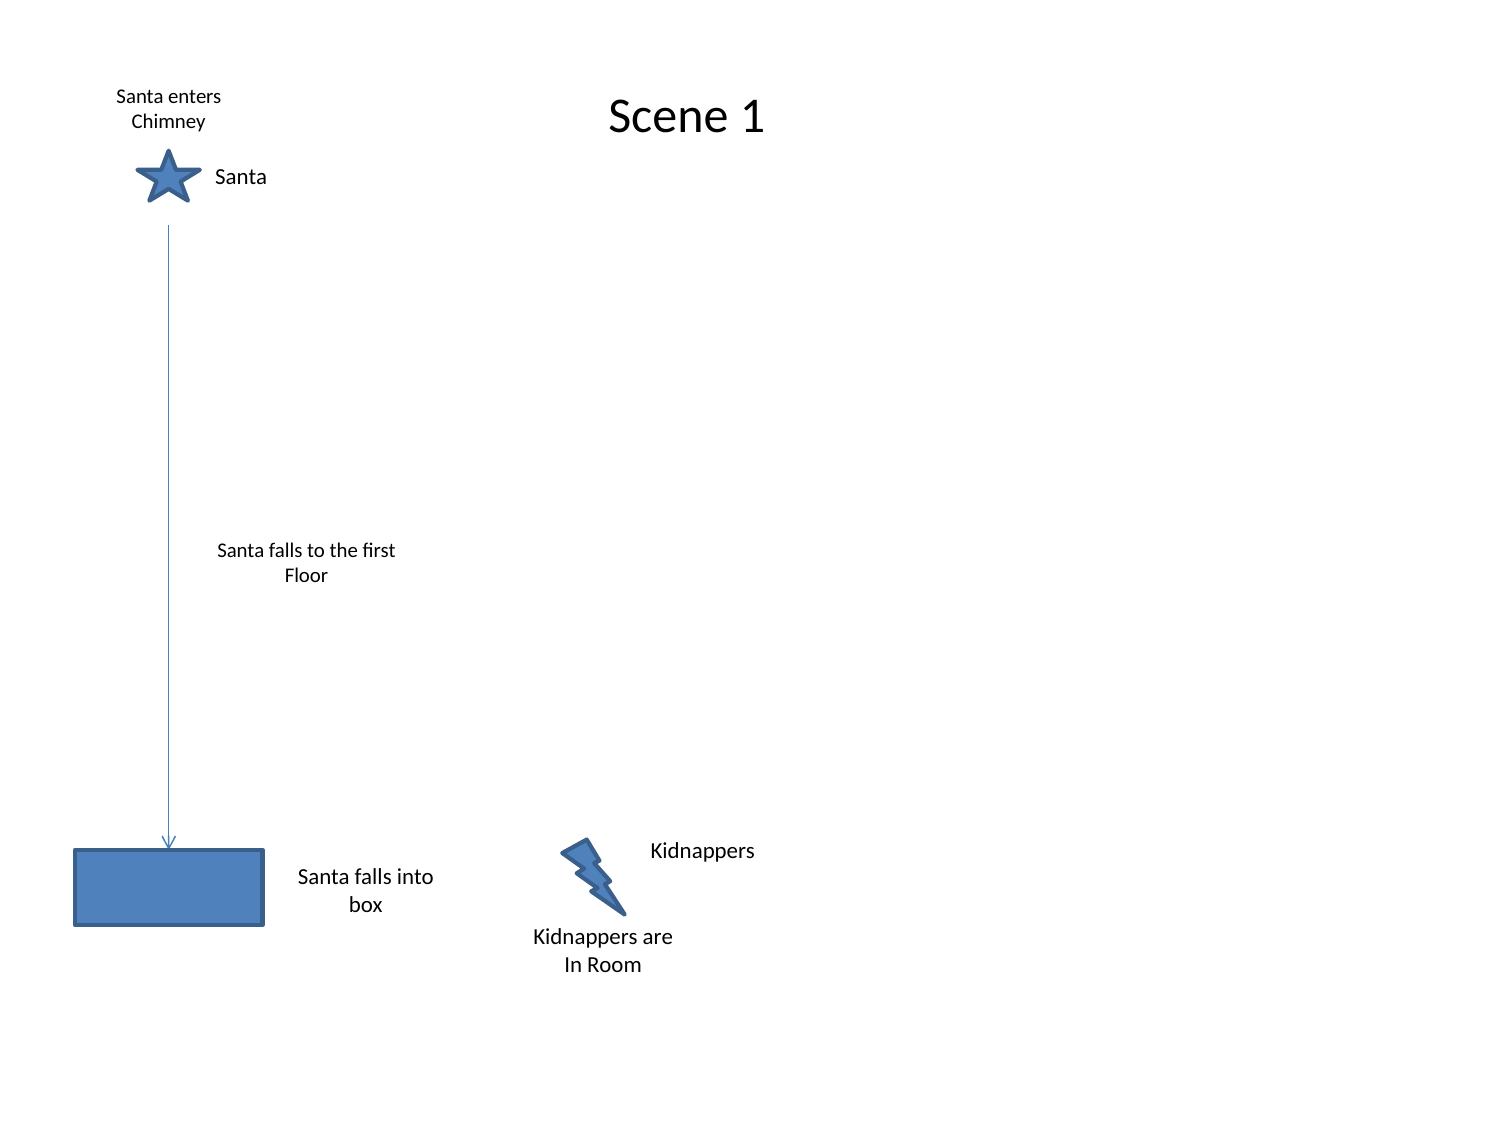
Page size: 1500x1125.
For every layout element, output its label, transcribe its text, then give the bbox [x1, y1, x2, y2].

text_box [135, 148, 200, 203]
text_box Kidnappers [606, 828, 800, 871]
text_box [560, 837, 627, 917]
text_box Santa [200, 154, 394, 197]
text_box Kidnappers are In Room [506, 914, 700, 985]
text_box Scene 1 [593, 74, 1025, 150]
text_box Santa falls into box [269, 854, 463, 924]
text_box [73, 848, 265, 927]
text_box Santa enters Chimney [75, 74, 263, 140]
text_box Santa falls to the first Floor [200, 529, 413, 595]
